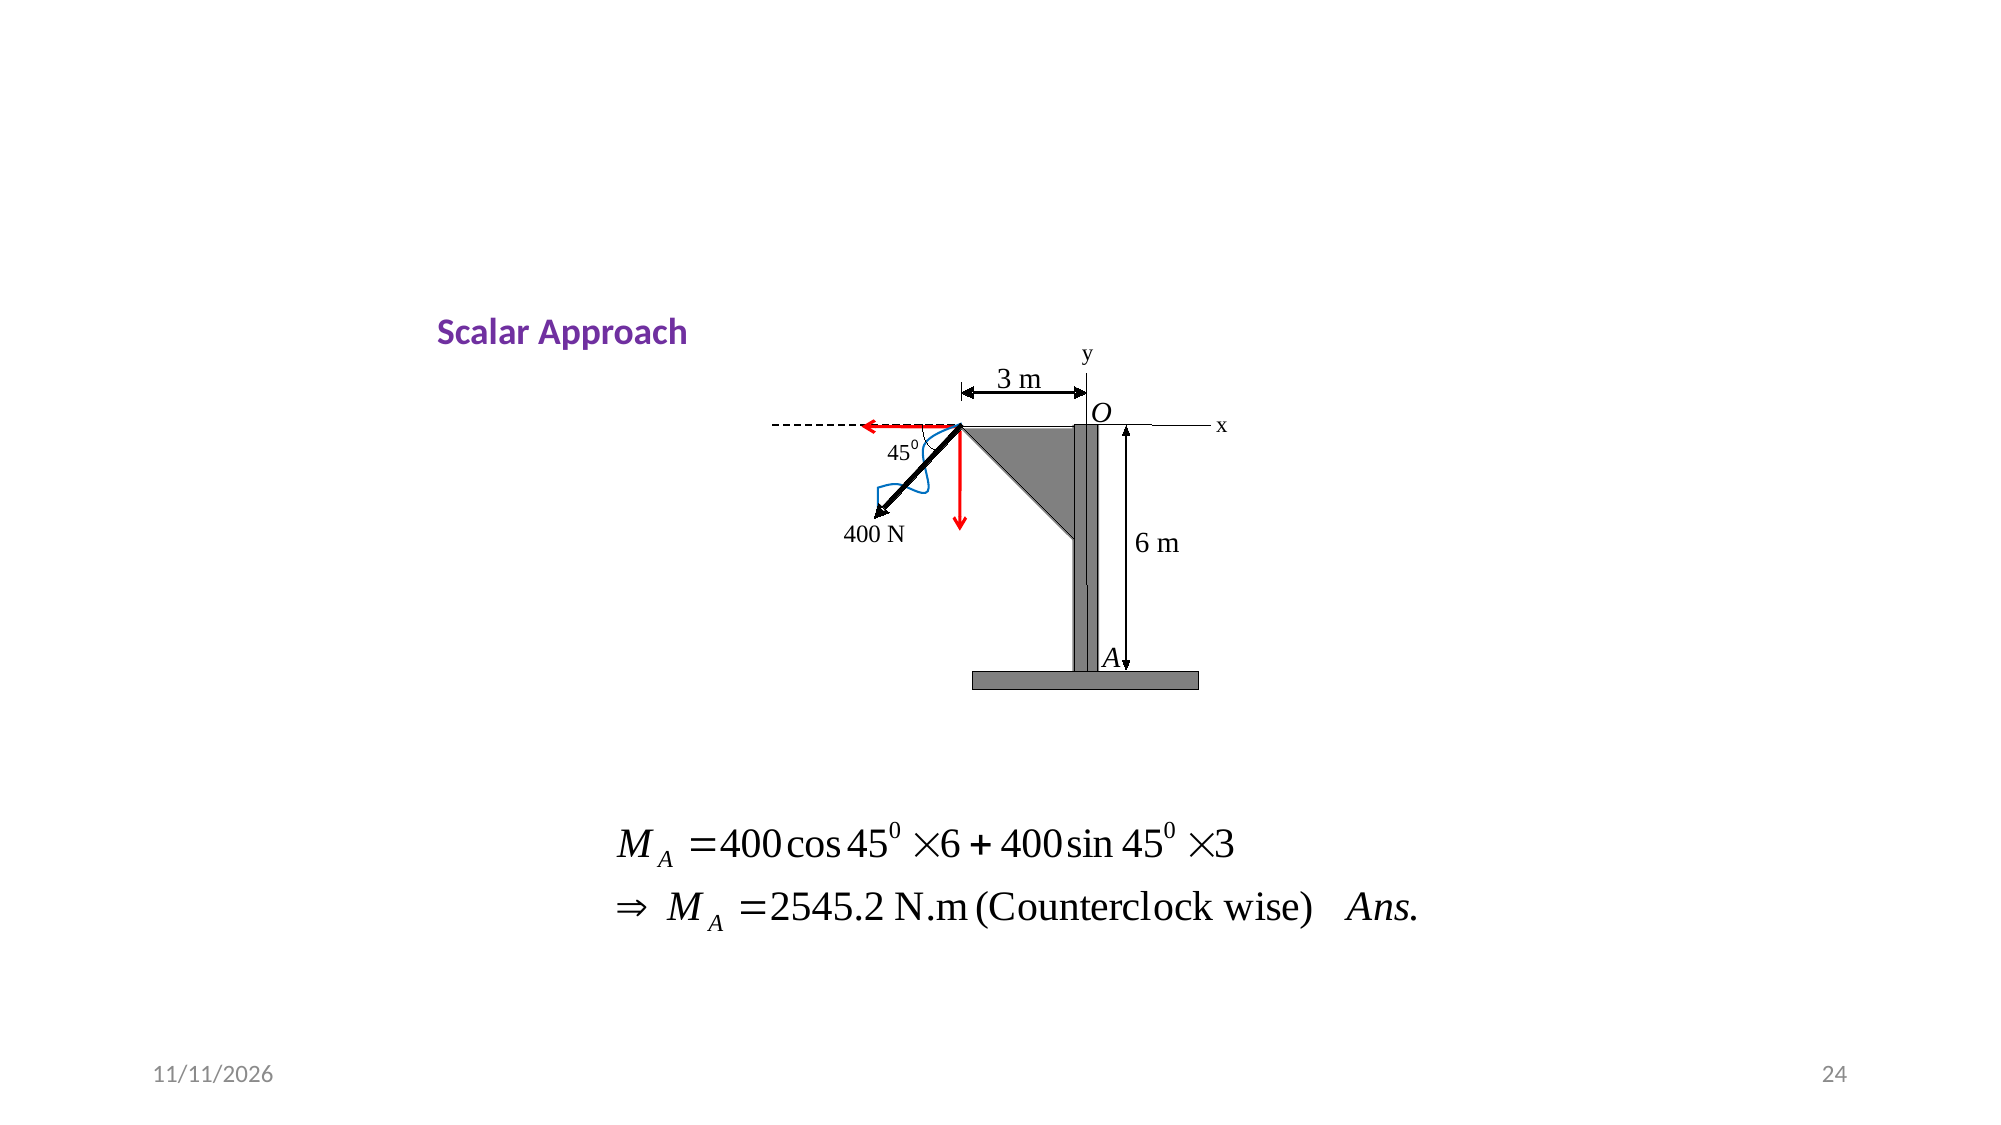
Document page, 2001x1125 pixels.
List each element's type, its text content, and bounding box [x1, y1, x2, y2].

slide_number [137, 1042, 588, 1103]
slide_number 24 [1412, 1042, 1863, 1103]
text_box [772, 337, 1275, 690]
text_box Scalar Approach [422, 299, 785, 360]
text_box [609, 812, 1423, 939]
